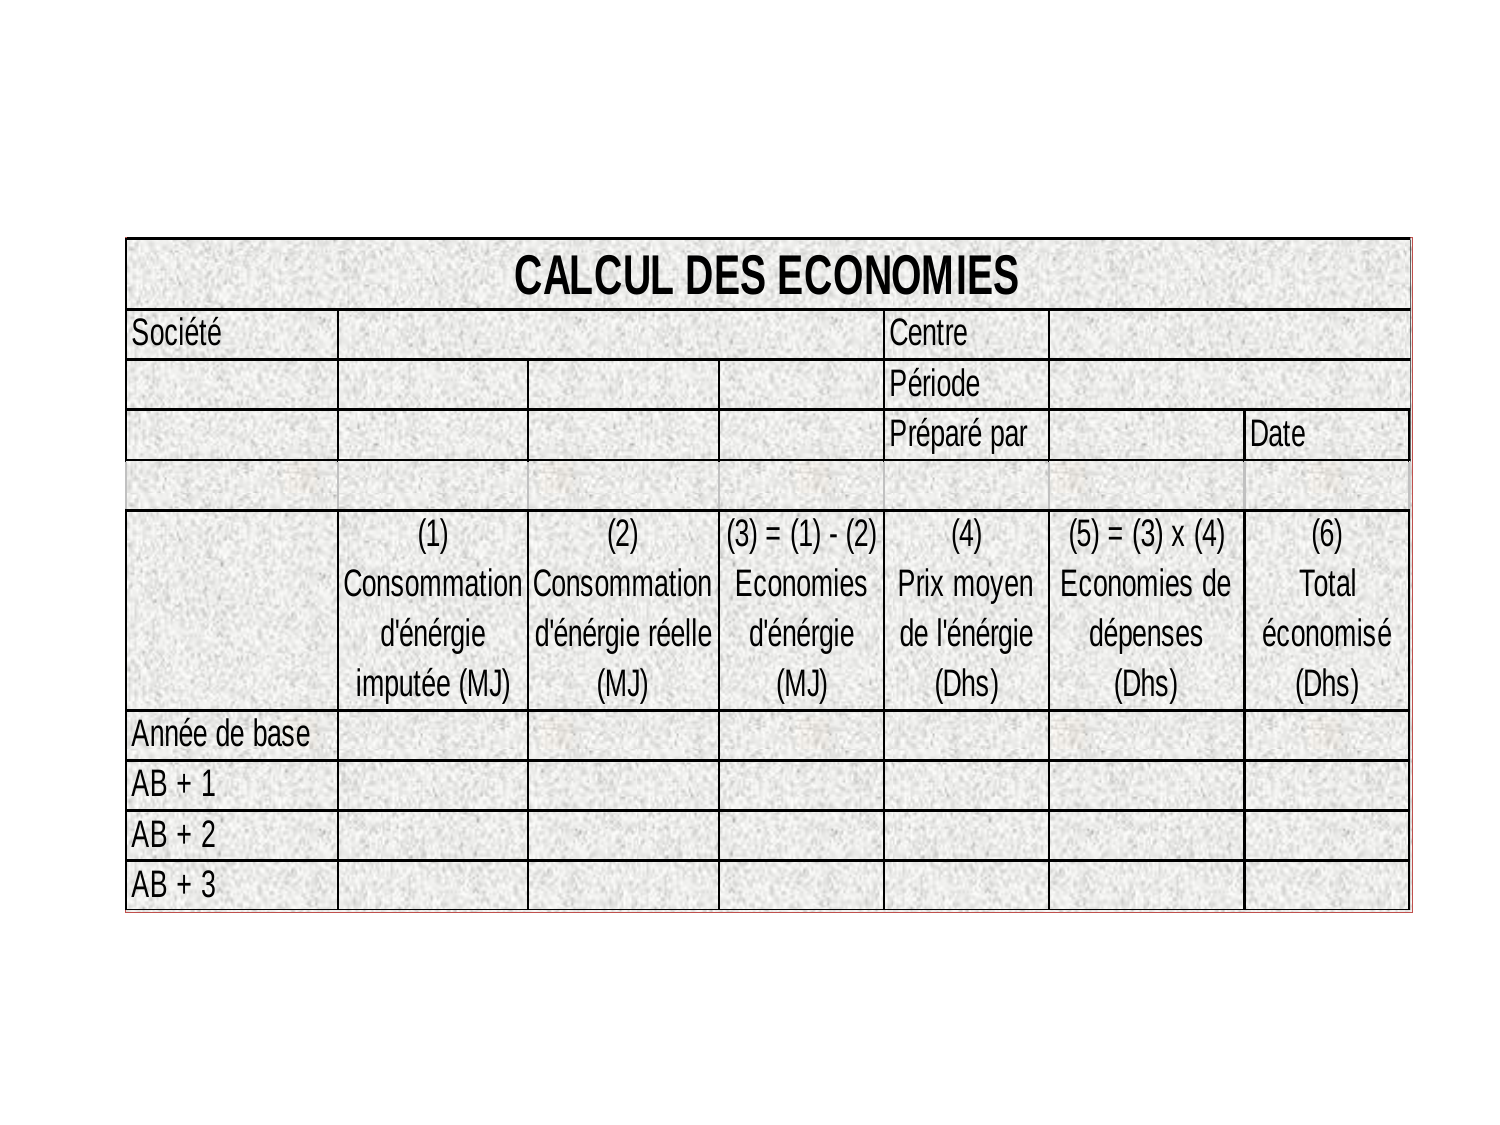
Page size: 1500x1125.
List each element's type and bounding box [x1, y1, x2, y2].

text_box [124, 237, 1413, 913]
